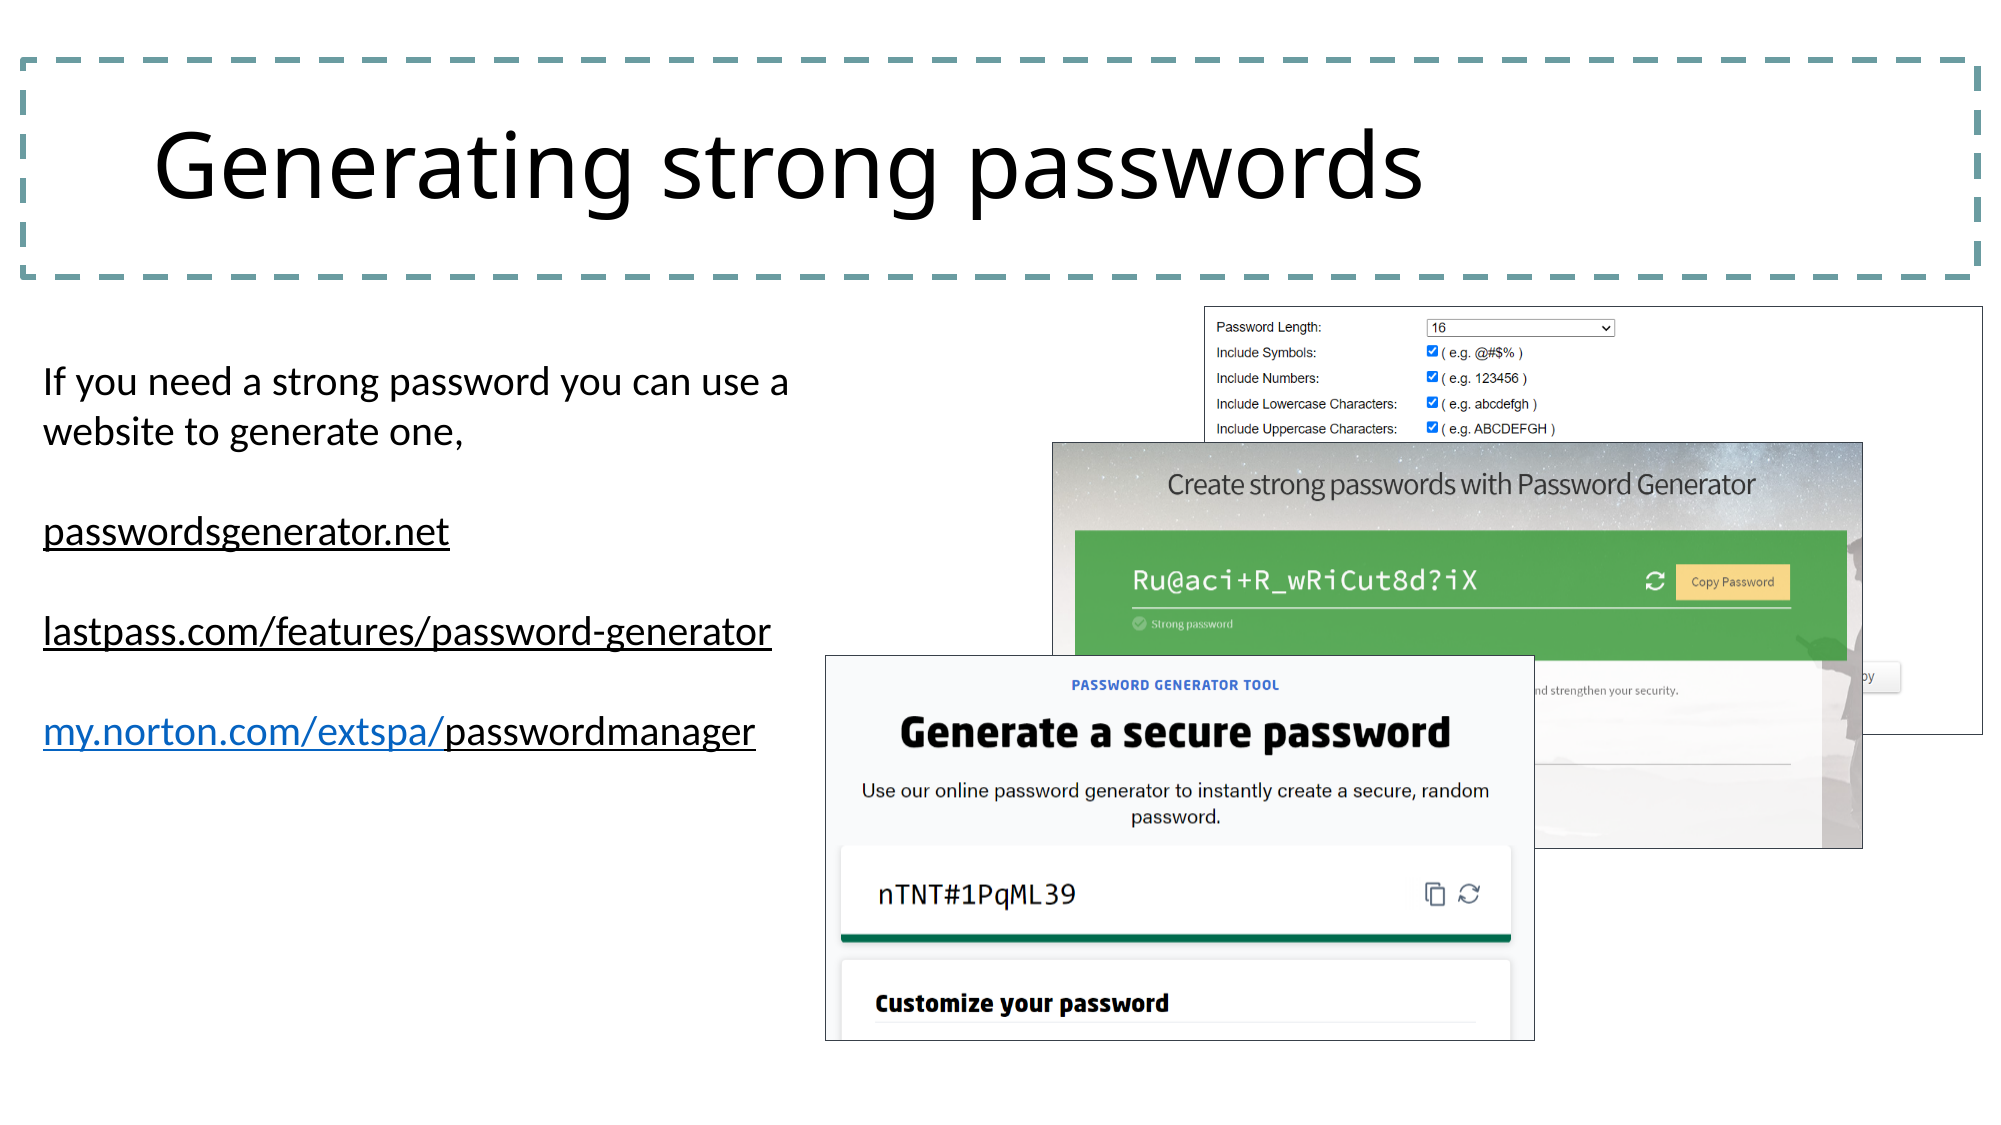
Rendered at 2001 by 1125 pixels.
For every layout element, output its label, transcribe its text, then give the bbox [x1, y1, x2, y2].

picture [825, 306, 1983, 1041]
title Generating strong passwords [137, 59, 1863, 278]
text_box If you need a strong password you can use a website to generate one, passwordsgenerator.net lastpass.com/features/password-generator my.norton.com/extspa/passwordmanager [28, 346, 807, 862]
